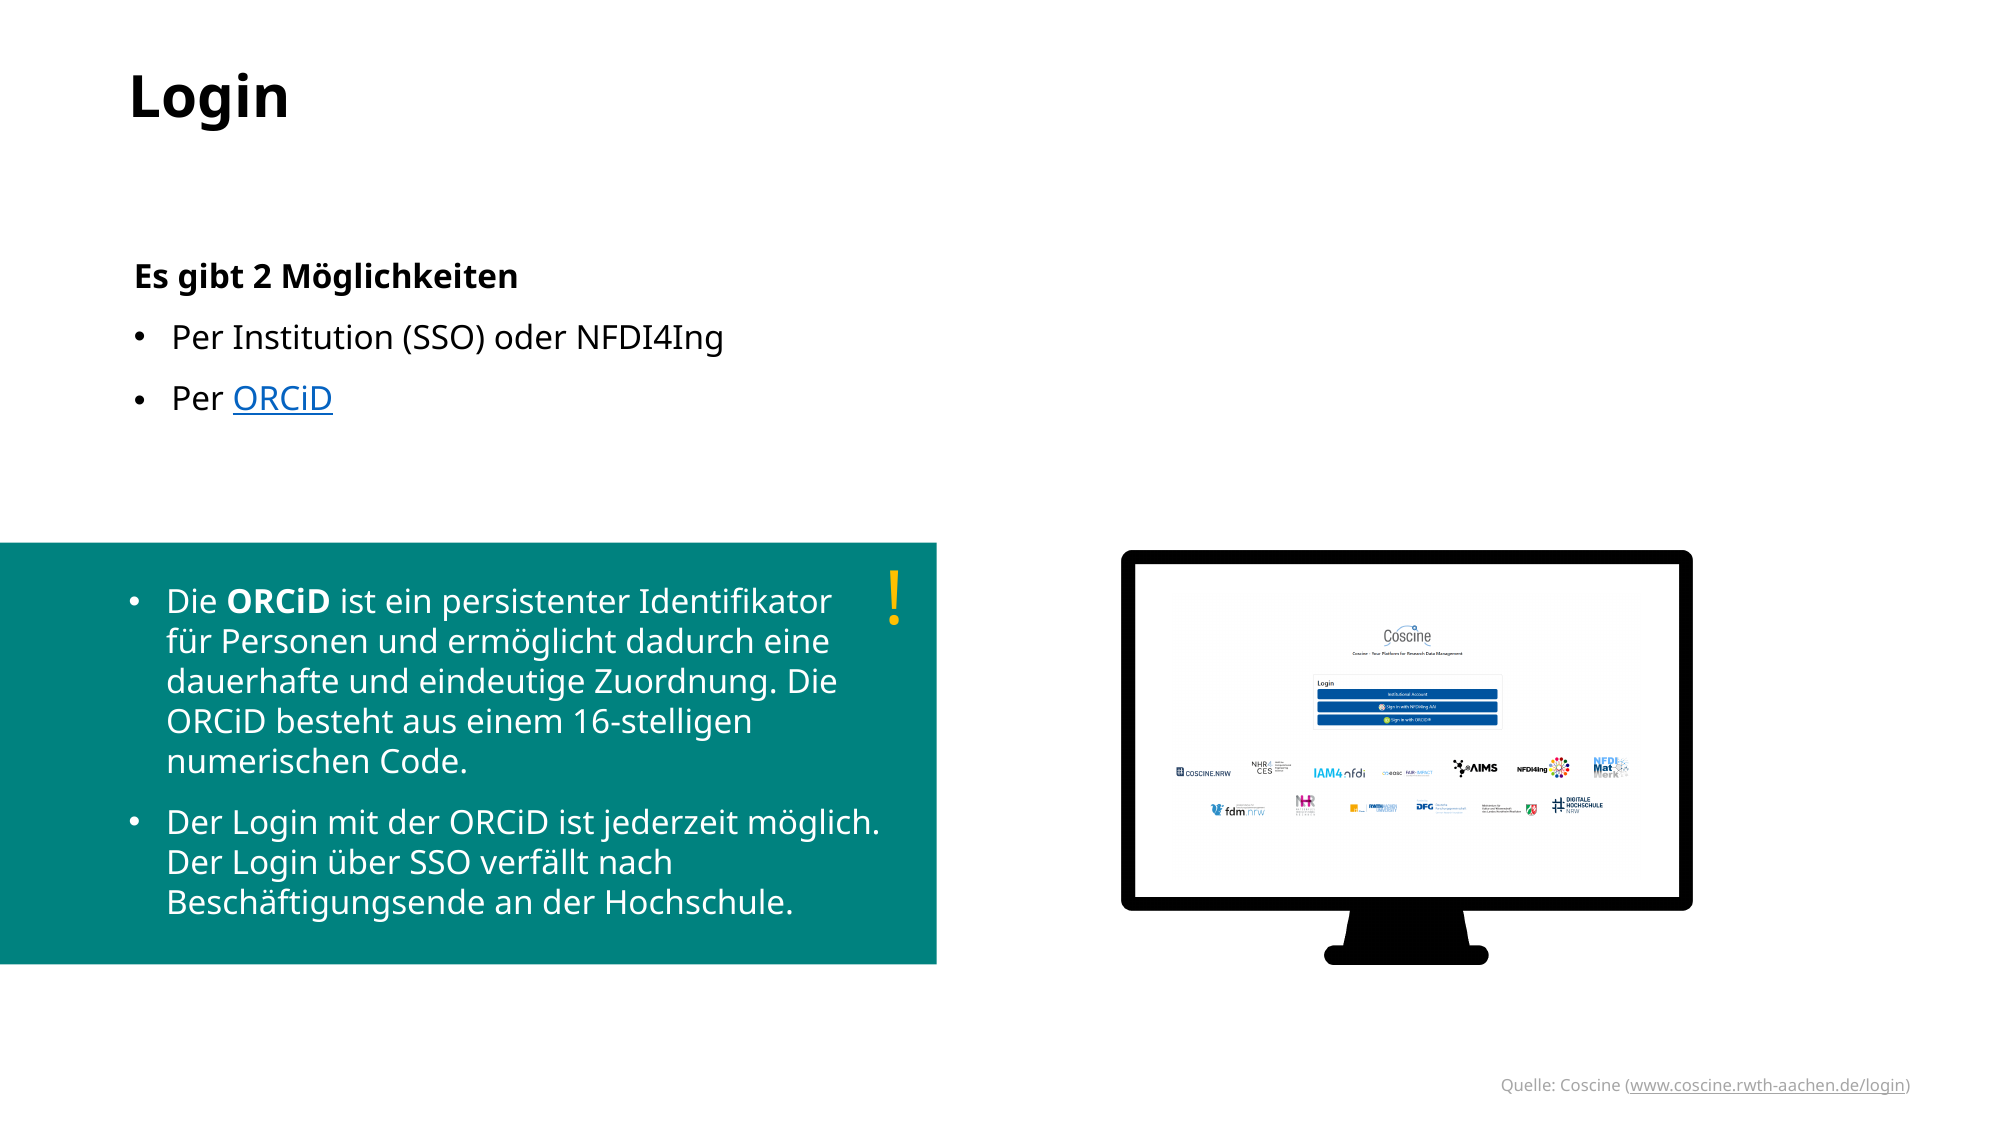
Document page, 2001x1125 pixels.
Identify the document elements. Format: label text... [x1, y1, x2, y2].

text_box [900, 542, 938, 966]
text_box [0, 542, 869, 966]
list Es gibt 2 Möglichkeiten Per Institution (SSO) oder NFDI4Ing Per ORCiD [119, 248, 1337, 463]
text_box Quelle: Coscine (www.coscine.rwth-aachen.de/login) [1486, 1067, 1997, 1106]
title Login [114, 59, 1886, 148]
text_box ! [869, 542, 937, 640]
text_box Die ORCiD ist ein persistenter Identifikator für Personen und ermöglicht dadurch eine dauerhafte und eindeutige Zuordnung. Die ORCiD besteht aus einem 16-stelligen numerischen Code. Der Login mit der ORCiD ist jederzeit möglich. Der Login über SSO verfällt nach Beschäftigungsende an der Hochschule. [114, 573, 900, 973]
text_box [1121, 550, 1693, 965]
